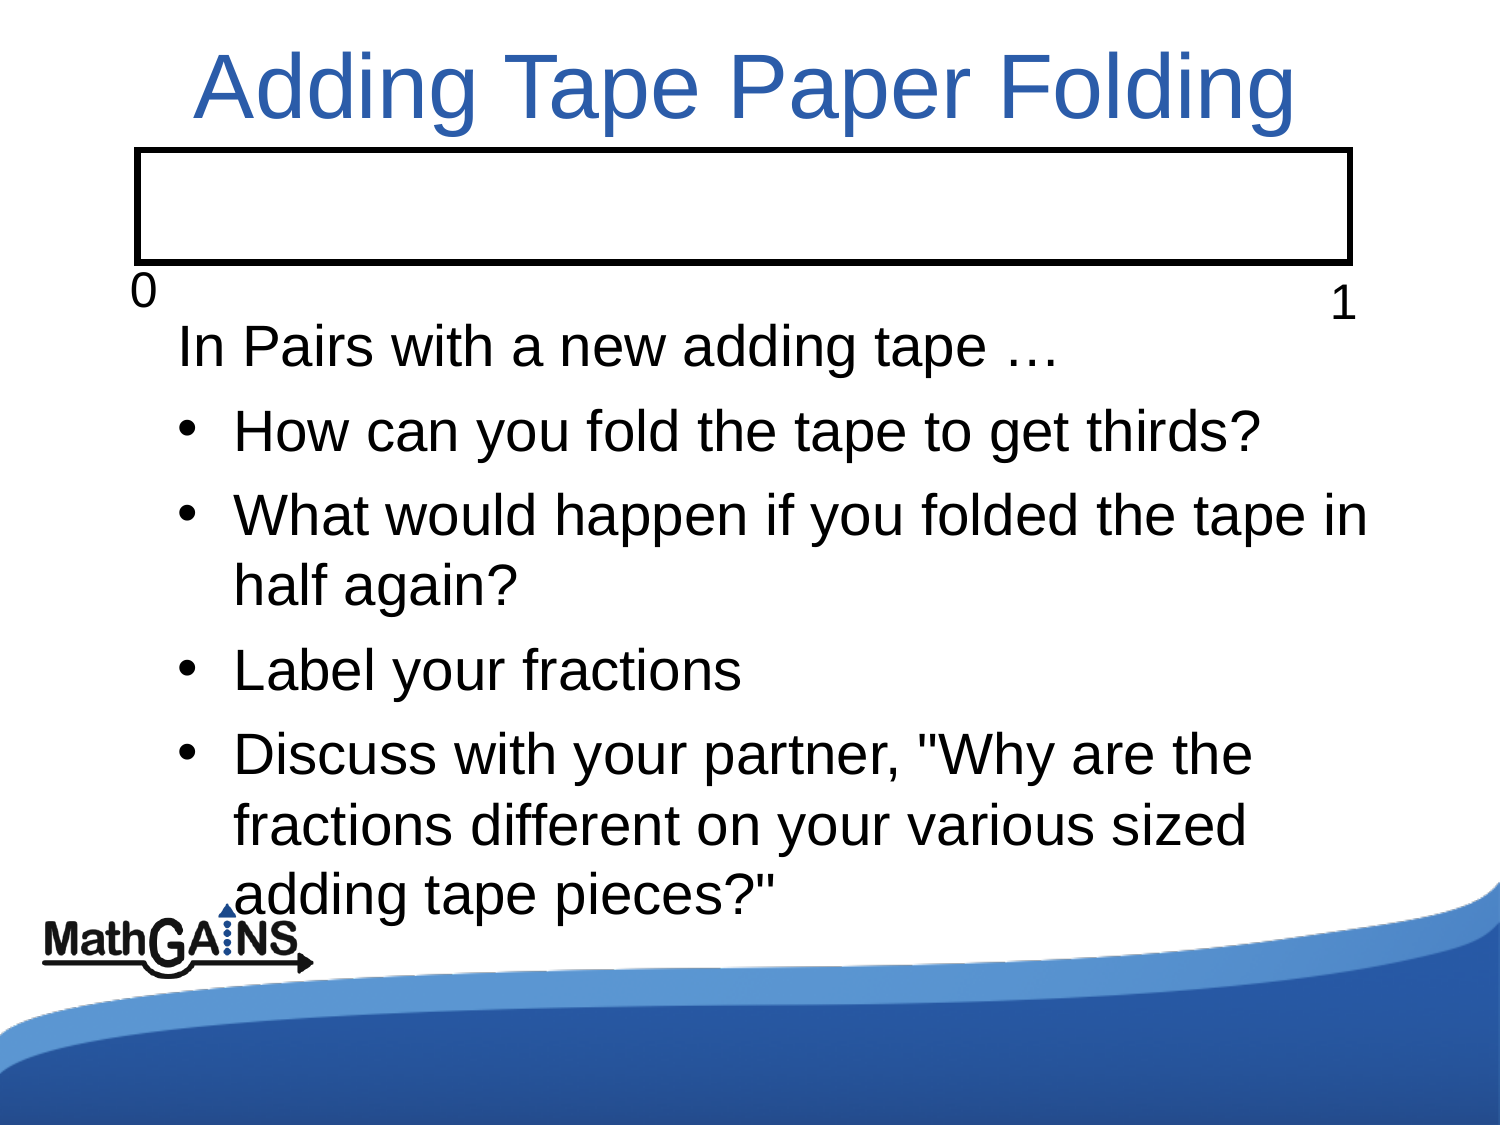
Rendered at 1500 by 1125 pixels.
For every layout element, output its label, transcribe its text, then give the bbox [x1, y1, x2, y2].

list In Pairs with a new adding tape … How can you fold the tape to get thirds? What would happen if you folded the tape in half again? Label your fractions Discuss with your partner, "Why are the fractions different on your various sized adding tape pieces?" [161, 299, 1401, 1001]
text_box 0 [112, 249, 175, 325]
text_box [137, 149, 1350, 263]
title Adding Tape Paper Folding [74, 14, 1426, 151]
text_box 1 [1312, 262, 1375, 338]
picture [0, 878, 1500, 1125]
